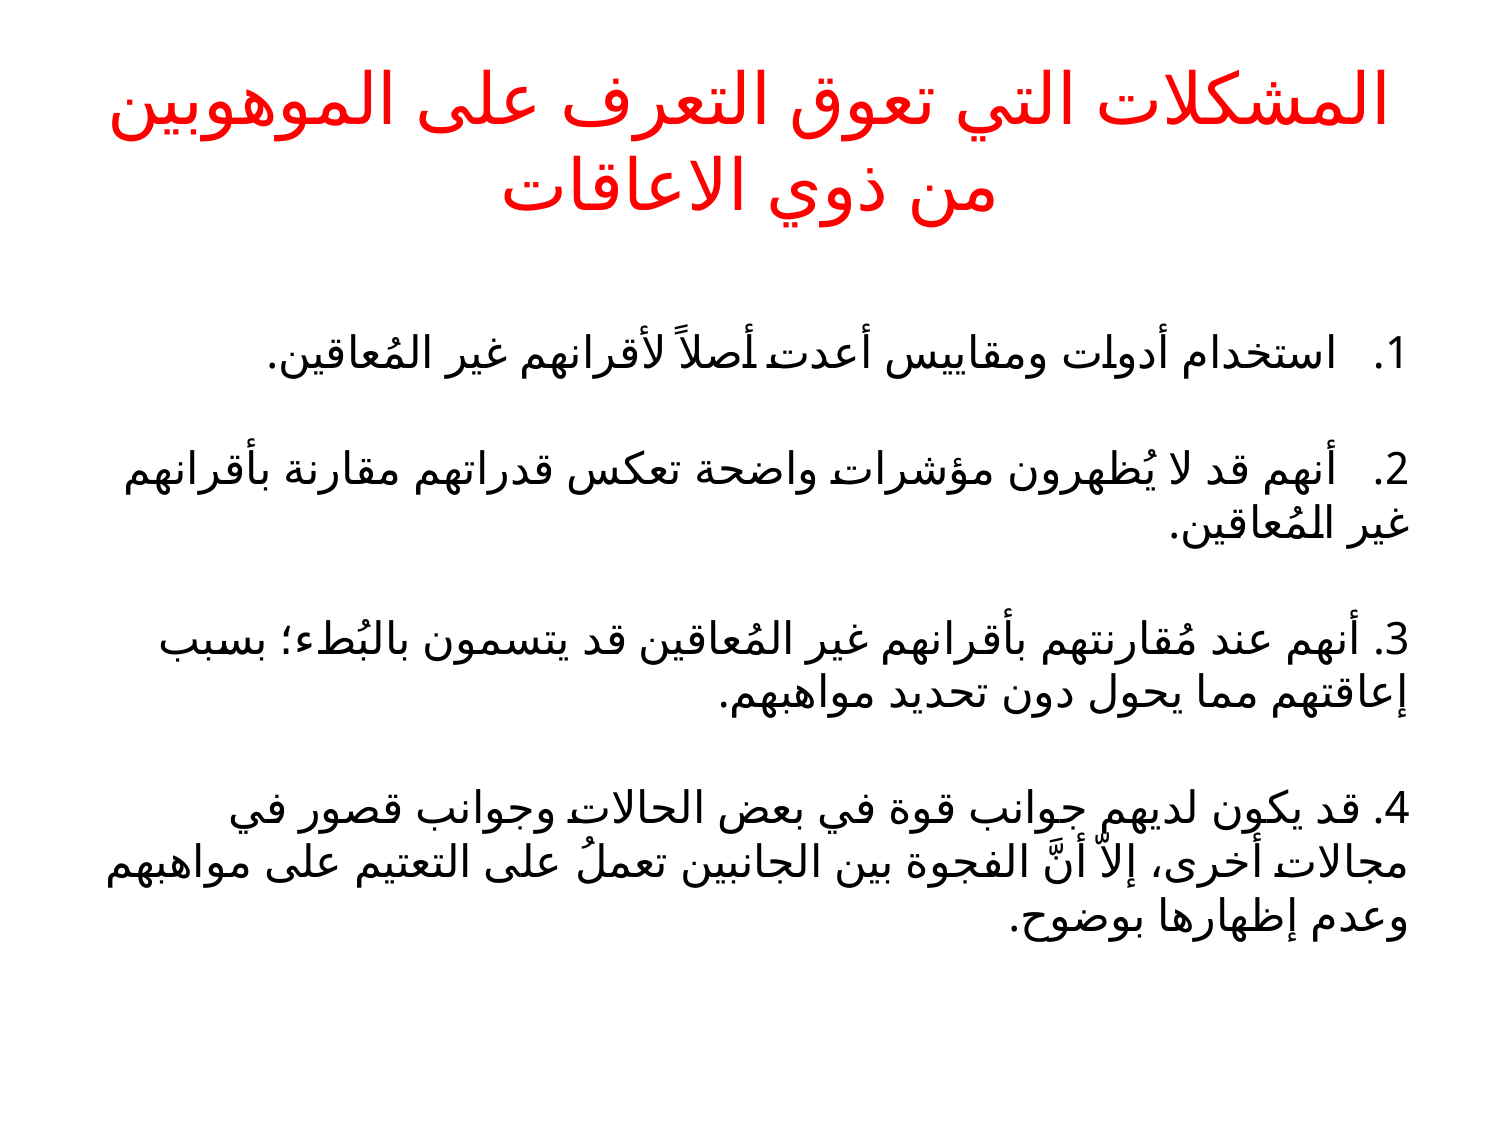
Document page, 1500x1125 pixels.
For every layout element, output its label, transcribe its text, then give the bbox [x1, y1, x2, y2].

list 1. استخدام أدوات ومقاييس أعدت أصلاً لأقرانهم غير المُعاقين. 2. أنهم قد لا يُظهرون مؤشرات واضحة تعكس قدراتهم مقارنة بأقرانهم غير المُعاقين. 3. أنهم عند مُقارنتهم بأقرانهم غير المُعاقين قد يتسمون بالبُطء؛ بسبب إعاقتهم مما يحول دون تحديد مواهبهم. 4. قد يكون لديهم جوانب قوة في بعض الحالات وجوانب قصور في مجالات أخرى، إلاّ أنَّ الفجوة بين الجانبين تعملُ على التعتيم على مواهبهم وعدم إظهارها بوضوح. [75, 262, 1425, 1005]
title المشكلات التي تعوق التعرف على الموهوبين من ذوي الاعاقات [75, 45, 1425, 233]
